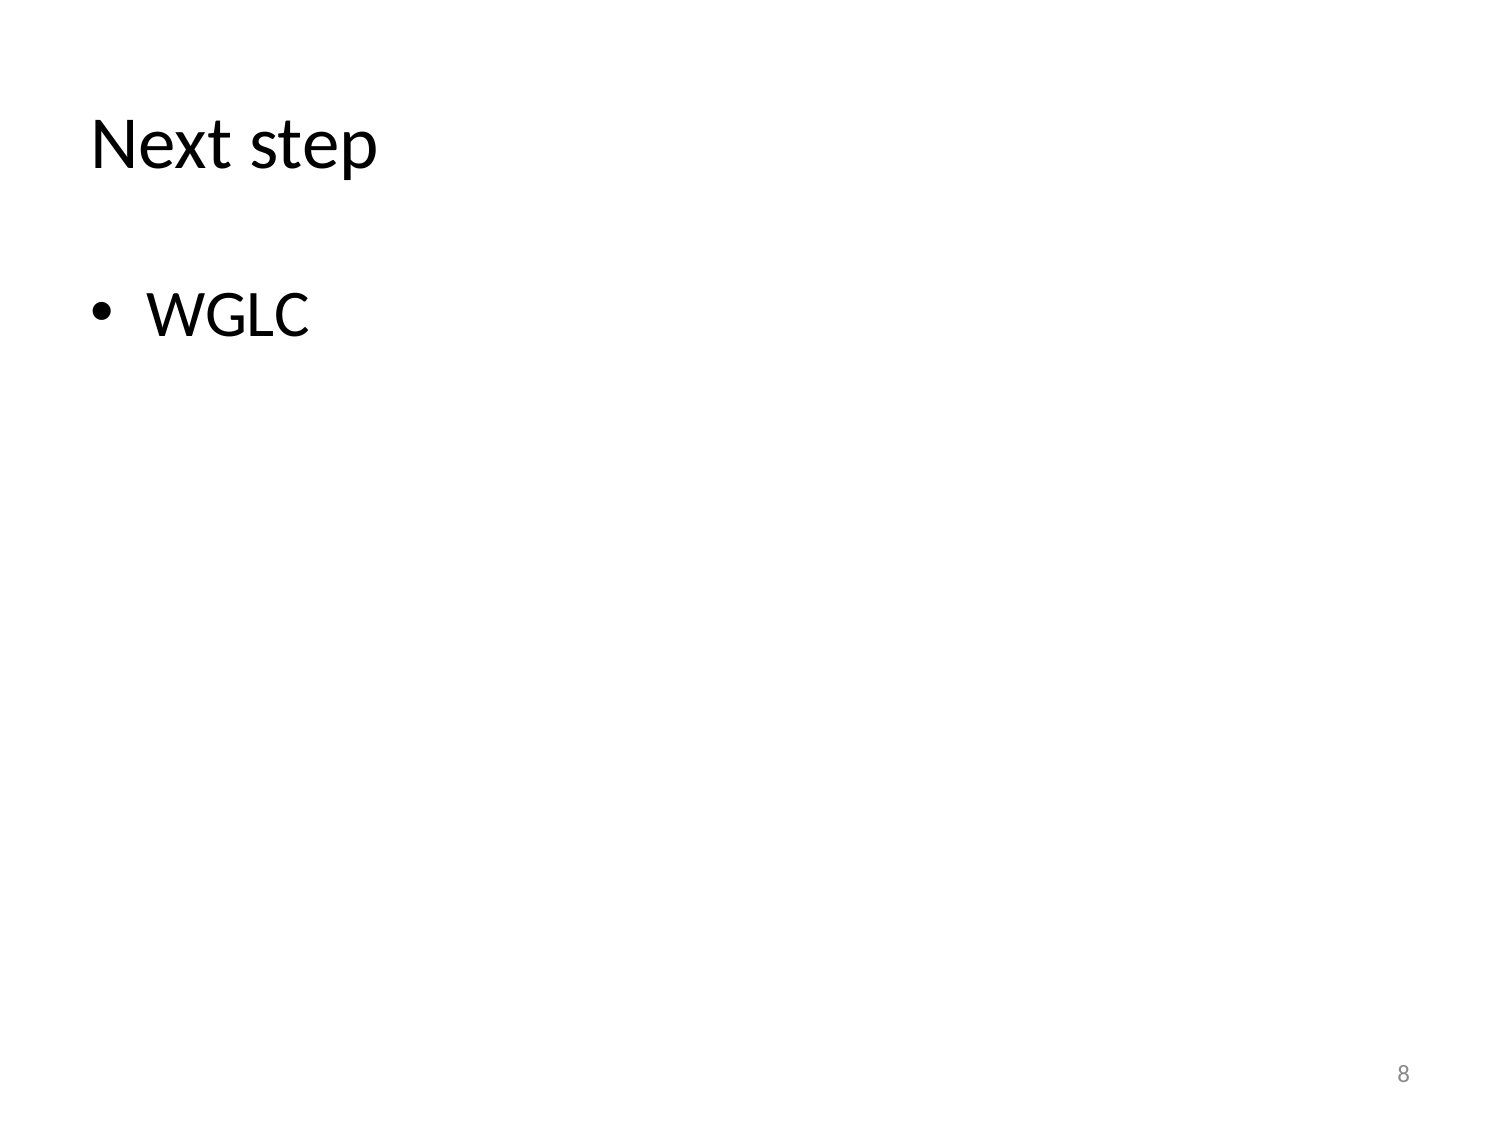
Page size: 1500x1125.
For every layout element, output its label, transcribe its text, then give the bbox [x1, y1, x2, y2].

list WGLC [75, 262, 1425, 1005]
slide_number 8 [1074, 1042, 1425, 1103]
title Next step [75, 45, 1425, 233]
